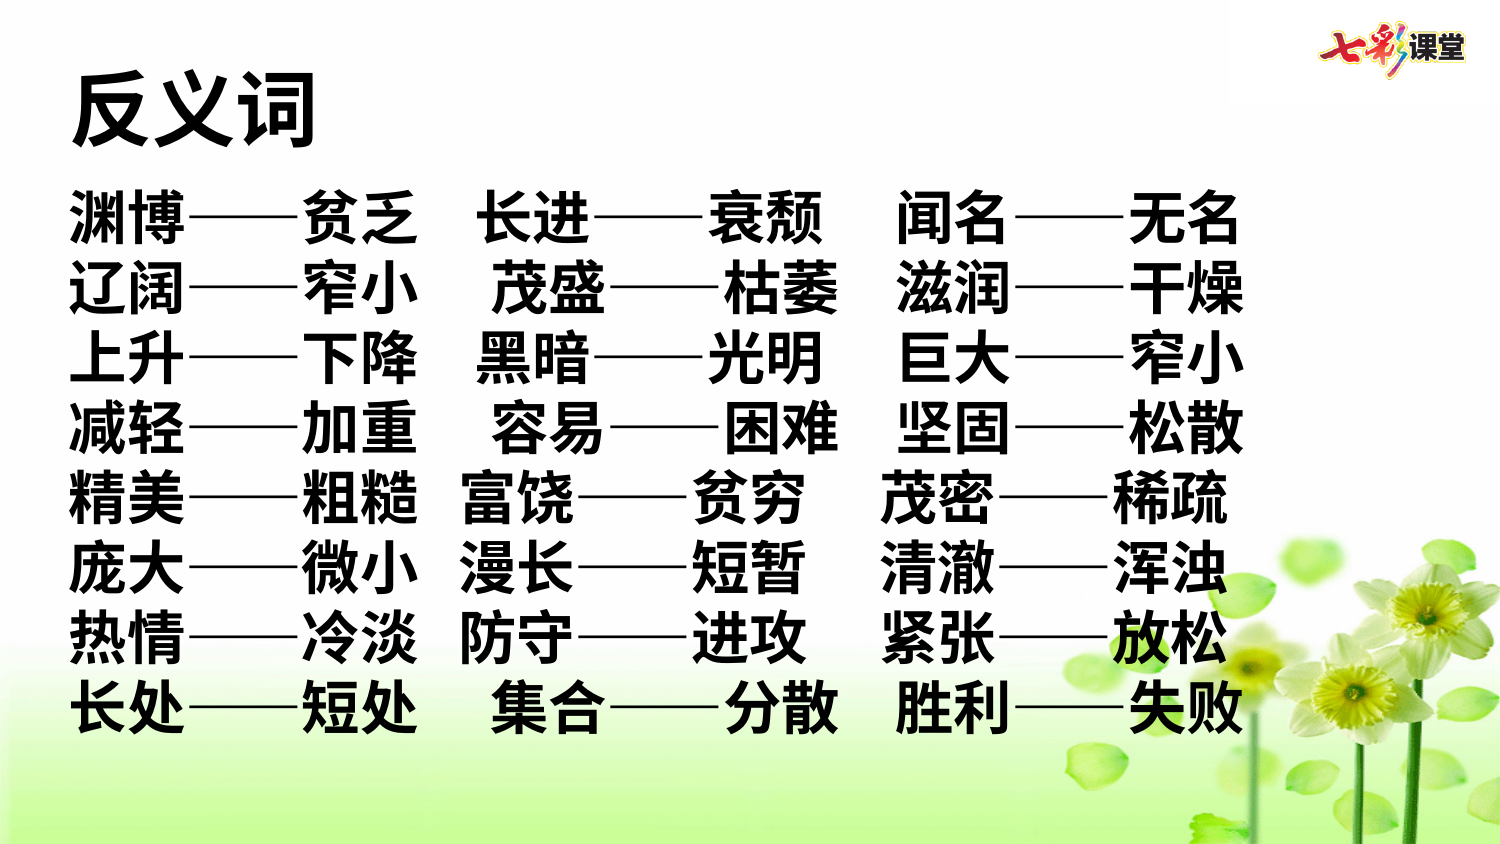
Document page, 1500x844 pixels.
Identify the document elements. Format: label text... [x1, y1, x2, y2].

text_box 反义词 [54, 50, 1338, 165]
picture [0, 0, 1500, 844]
text_box 渊博——贫乏 长进——衰颓 闻名——无名 辽阔——窄小 茂盛——枯萎 滋润——干燥 上升——下降 黑暗——光明 巨大——窄小 减轻——加重 容易——困难 坚固——松散 精美——粗糙 富饶——贫穷 茂密——稀疏 庞大——微小 漫长——短暂 清澈——浑浊 热情——冷淡 防守——进攻 紧张——放松 长处——短处 集合——分散 胜利——失败 [54, 173, 1471, 749]
